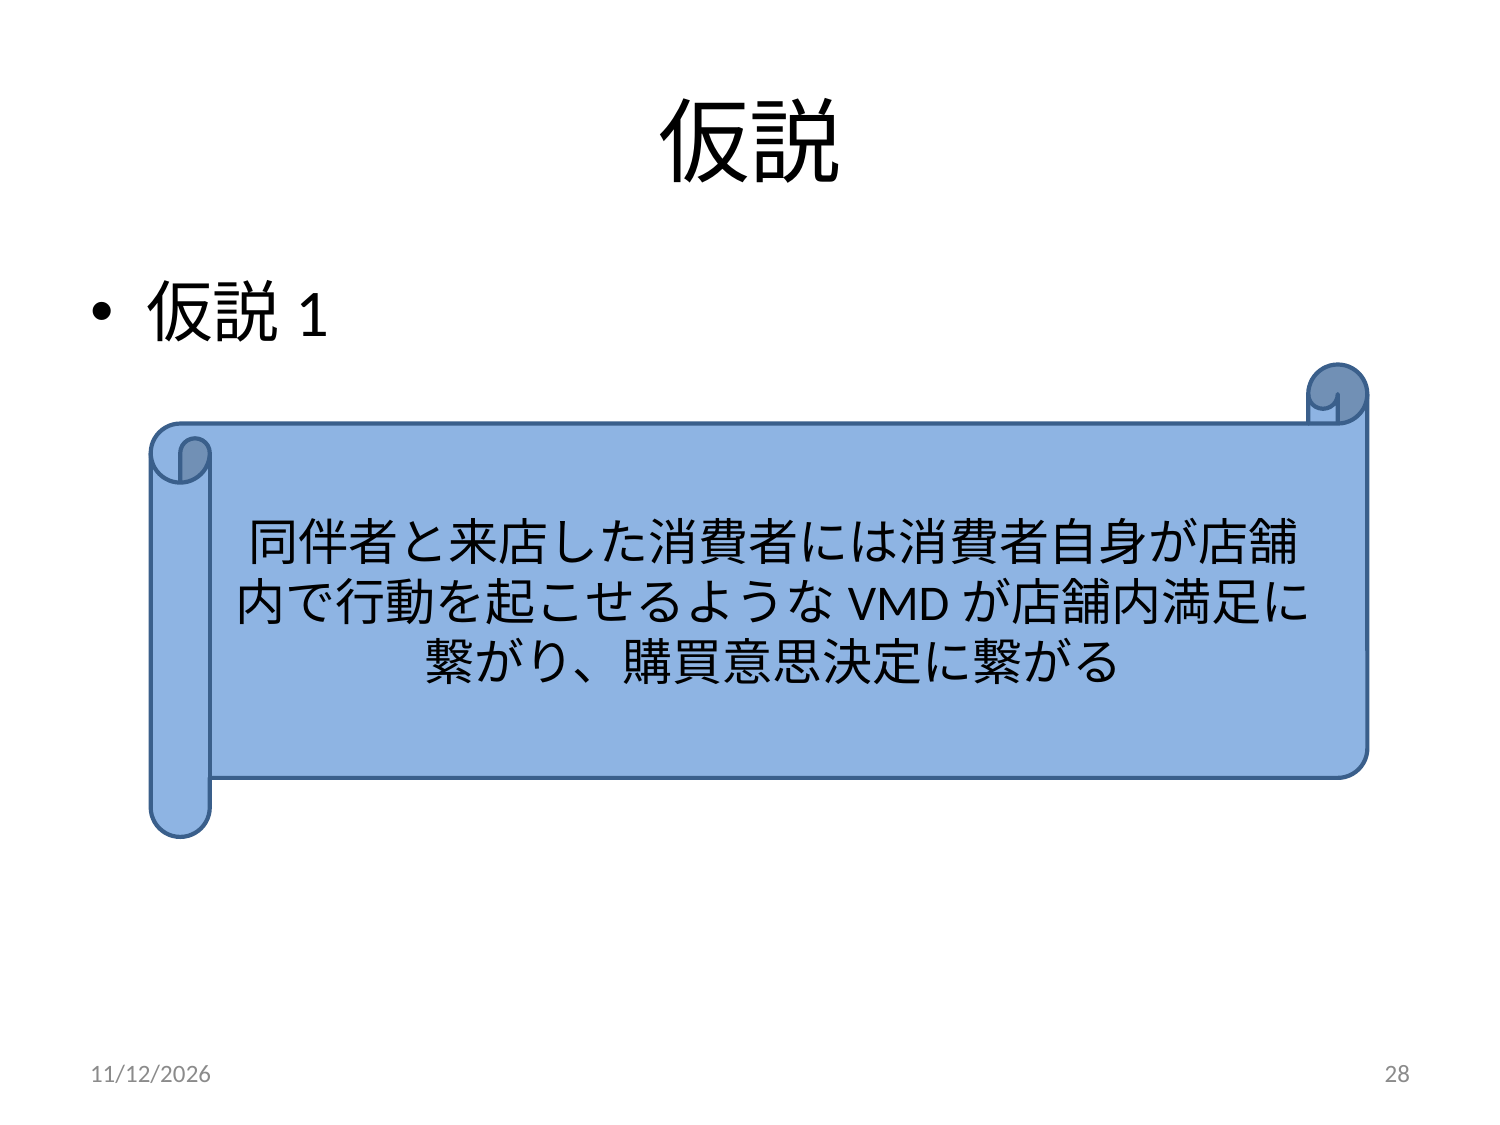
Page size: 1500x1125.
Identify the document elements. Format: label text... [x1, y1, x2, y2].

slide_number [75, 1042, 425, 1103]
list 仮説1 [75, 262, 1425, 1005]
text_box 同伴者と来店した消費者には消費者自身が店舗内で行動を起こせるようなVMDが店舗内満足に繋がり、購買意思決定に繋がる [148, 362, 1370, 840]
title 仮説 [75, 45, 1425, 233]
slide_number 28 [1074, 1042, 1425, 1103]
